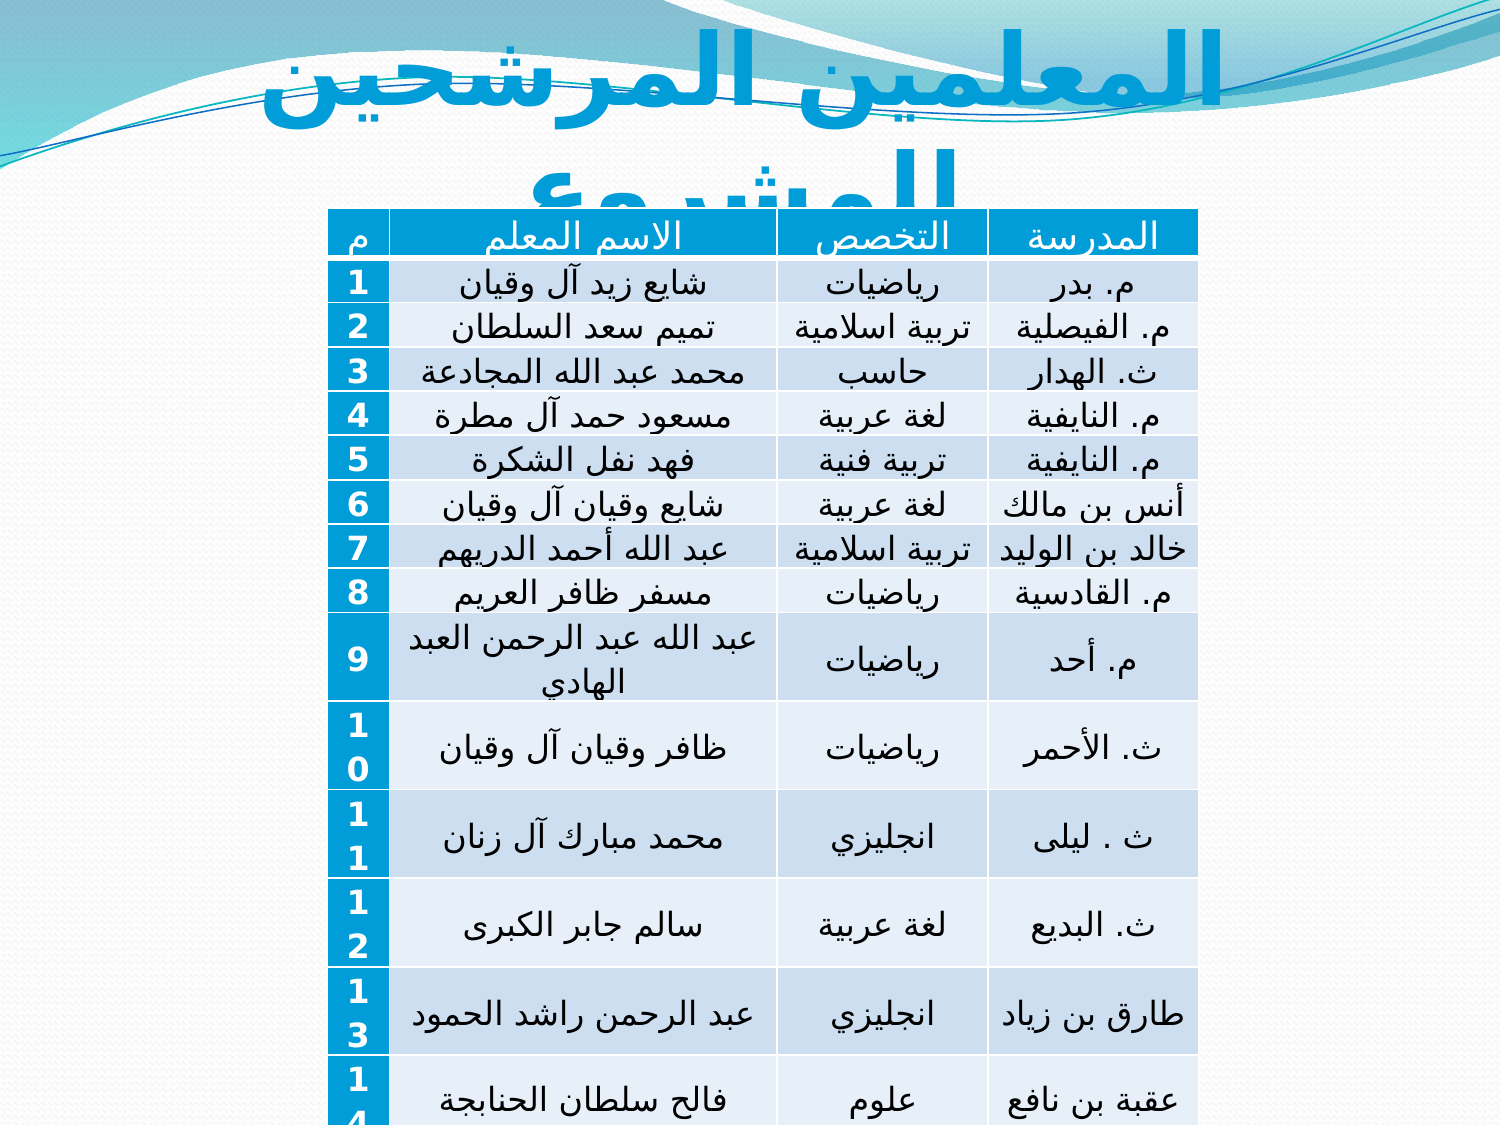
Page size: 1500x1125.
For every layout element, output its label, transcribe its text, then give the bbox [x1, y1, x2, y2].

table_cell علوم [778, 1056, 987, 1125]
table_cell 12 [328, 879, 389, 966]
table_header المدرسة [989, 209, 1198, 255]
table_cell لغة عربية [778, 392, 987, 434]
table_cell م. القادسية [989, 569, 1198, 612]
table_cell 7 [328, 525, 389, 567]
table_cell فهد نفل الشكرة [390, 436, 776, 479]
table_cell مسفر ظافر العريم [390, 569, 776, 612]
table_cell فالح سلطان الحنابجة [390, 1056, 776, 1125]
table_cell 4 [328, 392, 389, 434]
table_cell حاسب [778, 348, 987, 390]
table_cell شايع زيد آل وقيان [390, 261, 776, 302]
table_cell 10 [328, 702, 389, 789]
table_cell م. النايفية [989, 436, 1198, 479]
table_header التخصص [778, 209, 987, 255]
table_cell 2 [328, 303, 389, 346]
table_cell خالد بن الوليد [989, 525, 1198, 567]
table_cell 8 [328, 569, 389, 612]
table_cell رياضيات [778, 569, 987, 612]
table_cell م. أحد [989, 613, 1198, 700]
table_cell لغة عربية [778, 481, 987, 523]
table_cell ث. الأحمر [989, 702, 1198, 789]
table_cell رياضيات [778, 702, 987, 789]
table_cell انجليزي [778, 968, 987, 1054]
table_cell تميم سعد السلطان [390, 303, 776, 346]
table_cell م. بدر [989, 261, 1198, 302]
table_cell عقبة بن نافع [989, 1056, 1198, 1125]
table_cell شايع وقيان آل وقيان [390, 481, 776, 523]
table_cell 13 [328, 968, 389, 1054]
table_cell 3 [328, 348, 389, 390]
table_cell 1 [328, 261, 389, 302]
table_cell 11 [328, 790, 389, 877]
table_cell 5 [328, 436, 389, 479]
table_cell تربية اسلامية [778, 303, 987, 346]
table_cell أنس بن مالك [989, 481, 1198, 523]
table_cell م. الفيصلية [989, 303, 1198, 346]
text_box المعلمين المرشحين للمشروع [216, 41, 1272, 210]
table_cell تربية اسلامية [778, 525, 987, 567]
table_cell محمد عبد الله المجادعة [390, 348, 776, 390]
table_cell عبد الله أحمد الدريهم [390, 525, 776, 567]
table_cell رياضيات [778, 613, 987, 700]
table_cell 6 [328, 481, 389, 523]
table_cell عبد الرحمن راشد الحمود [390, 968, 776, 1054]
table_cell م. النايفية [989, 392, 1198, 434]
table_cell تربية فنية [778, 436, 987, 479]
table_cell 14 [328, 1056, 389, 1125]
table_cell محمد مبارك آل زنان [390, 790, 776, 877]
table_cell ث. الهدار [989, 348, 1198, 390]
table_cell ث. البديع [989, 879, 1198, 966]
table_cell 9 [328, 613, 389, 700]
table_cell طارق بن زياد [989, 968, 1198, 1054]
table_header م [328, 209, 389, 255]
table_header الاسم المعلم [390, 209, 776, 255]
table_cell مسعود حمد آل مطرة [390, 392, 776, 434]
table_cell لغة عربية [778, 879, 987, 966]
table_cell ظافر وقيان آل وقيان [390, 702, 776, 789]
table_cell رياضيات [778, 261, 987, 302]
table_cell سالم جابر الكبرى [390, 879, 776, 966]
table_cell عبد الله عبد الرحمن العبد الهادي [390, 613, 776, 700]
table_cell ث . ليلى [989, 790, 1198, 877]
table_cell انجليزي [778, 790, 987, 877]
